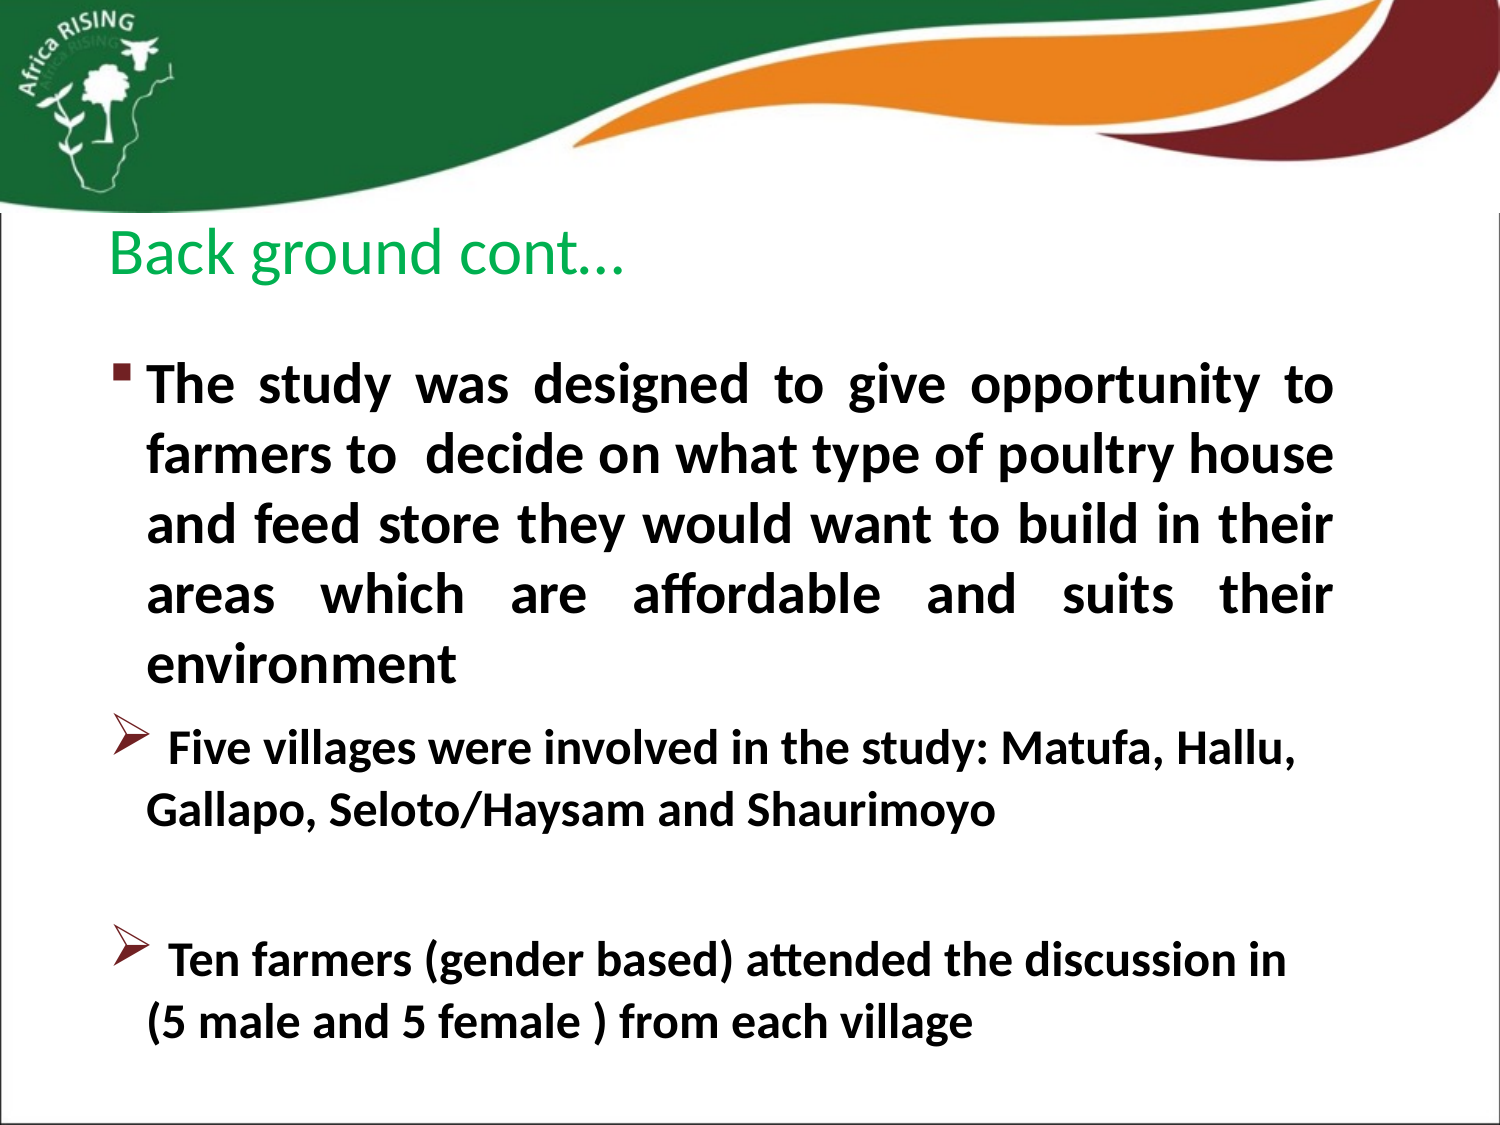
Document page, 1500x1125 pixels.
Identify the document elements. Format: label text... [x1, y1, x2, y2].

list Back ground cont… [75, 200, 1325, 300]
list The study was designed to give opportunity to farmers to decide on what type of poultry house and feed store they would want to build in their areas which are affordable and suits their environment Five villages were involved in the study: Matufa, Hallu, Gallapo, Seloto/Haysam and Shaurimoyo Ten farmers (gender based) attended the discussion in (5 male and 5 female ) from each village [75, 337, 1350, 1075]
picture [0, 0, 1500, 1125]
